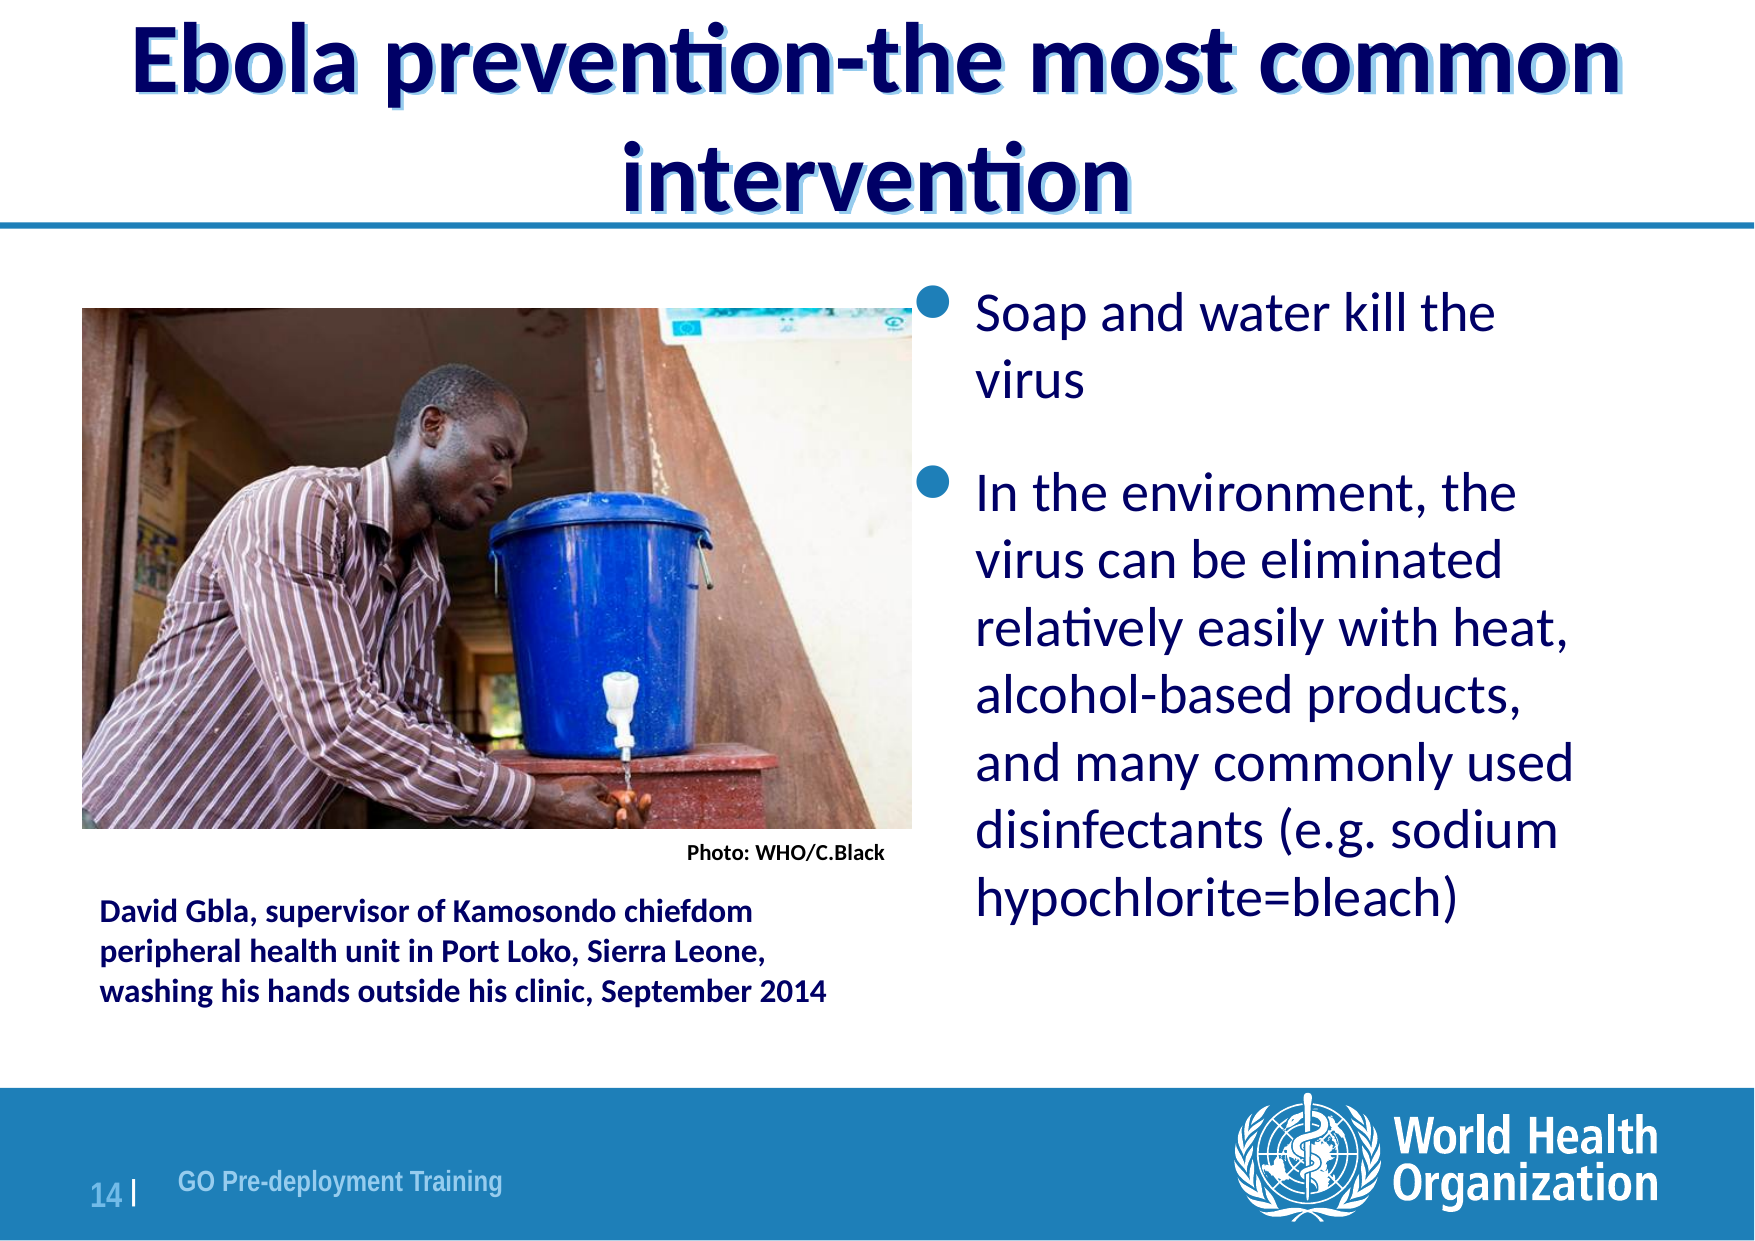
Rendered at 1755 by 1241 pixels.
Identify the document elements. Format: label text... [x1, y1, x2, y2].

text_box David Gbla, supervisor of Kamosondo chiefdom peripheral health unit in Port Loko, Sierra Leone, washing his hands outside his clinic, September 2014 [82, 880, 871, 1018]
picture [82, 308, 912, 829]
title Ebola prevention-the most common intervention [0, 0, 1755, 224]
text_box Photo: WHO/C.Black [669, 828, 1009, 874]
list Soap and water kill the virus In the environment, the virus can be eliminated relatively easily with heat, alcohol-based products, and many commonly used disinfectants (e.g. sodium hypochlorite=bleach) [911, 274, 1617, 1130]
